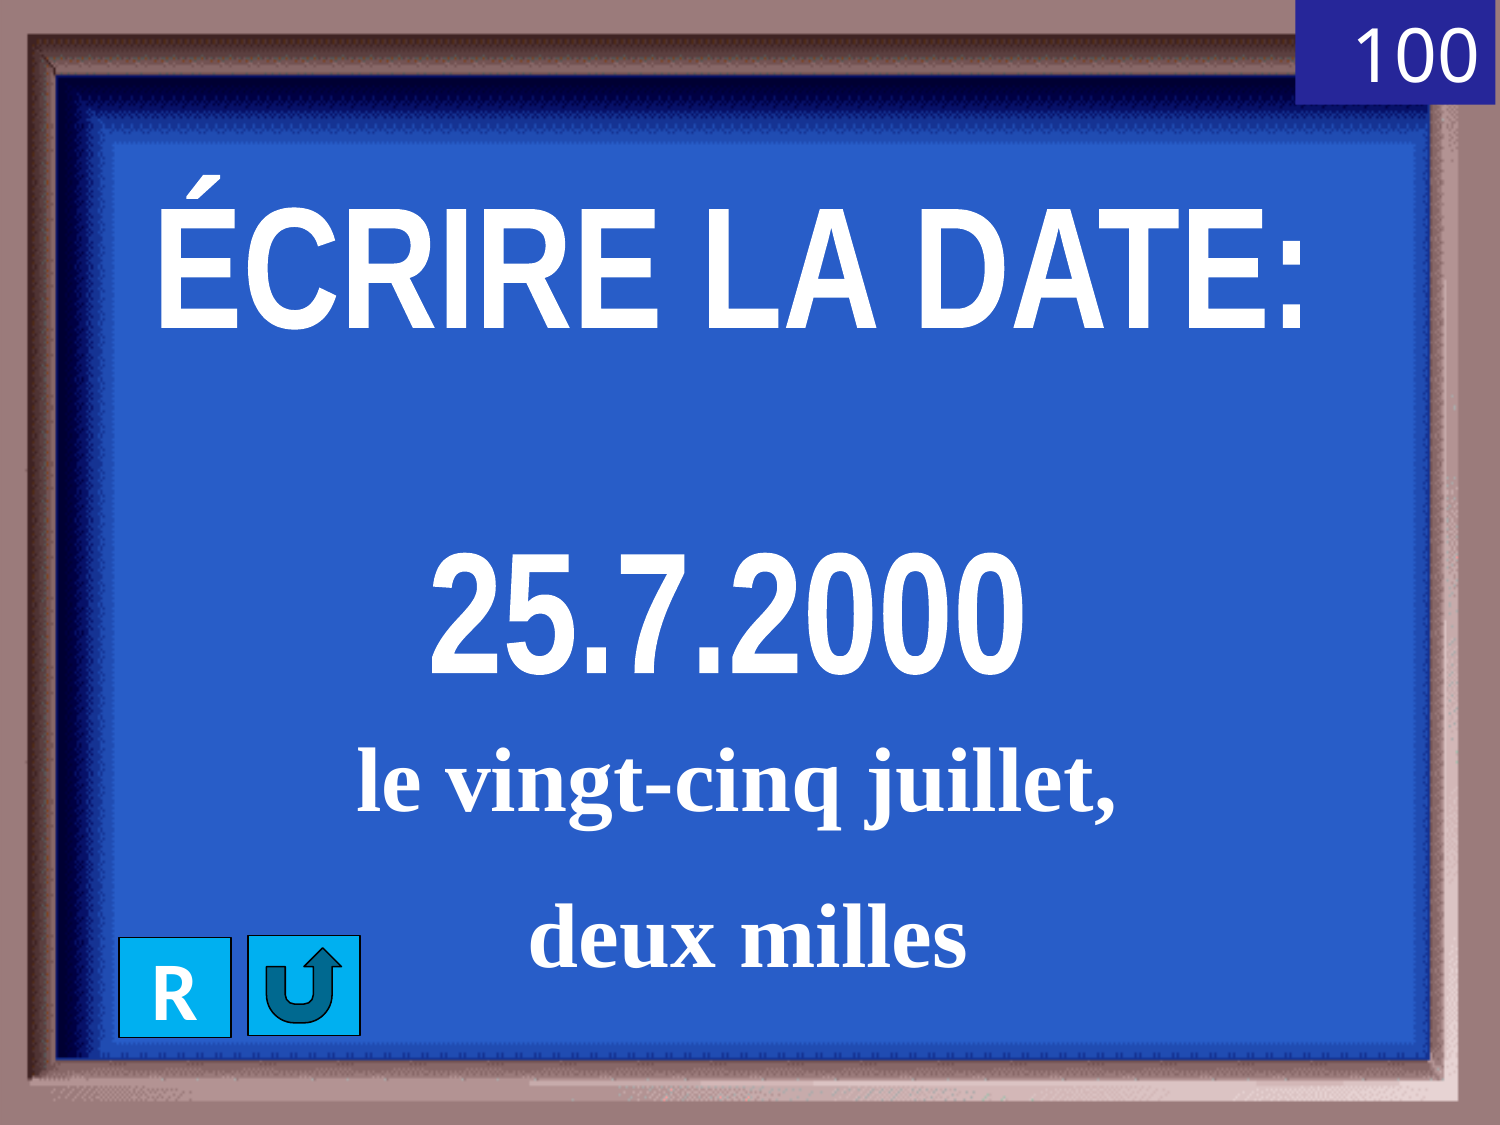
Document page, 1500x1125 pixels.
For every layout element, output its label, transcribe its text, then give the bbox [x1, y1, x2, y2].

text_box le vingt-cinq juillet, deux milles [87, 712, 1387, 993]
picture [0, 0, 1500, 1125]
text_box 100 [1295, 0, 1496, 105]
text_box R [118, 937, 232, 1038]
text_box [247, 935, 361, 1036]
